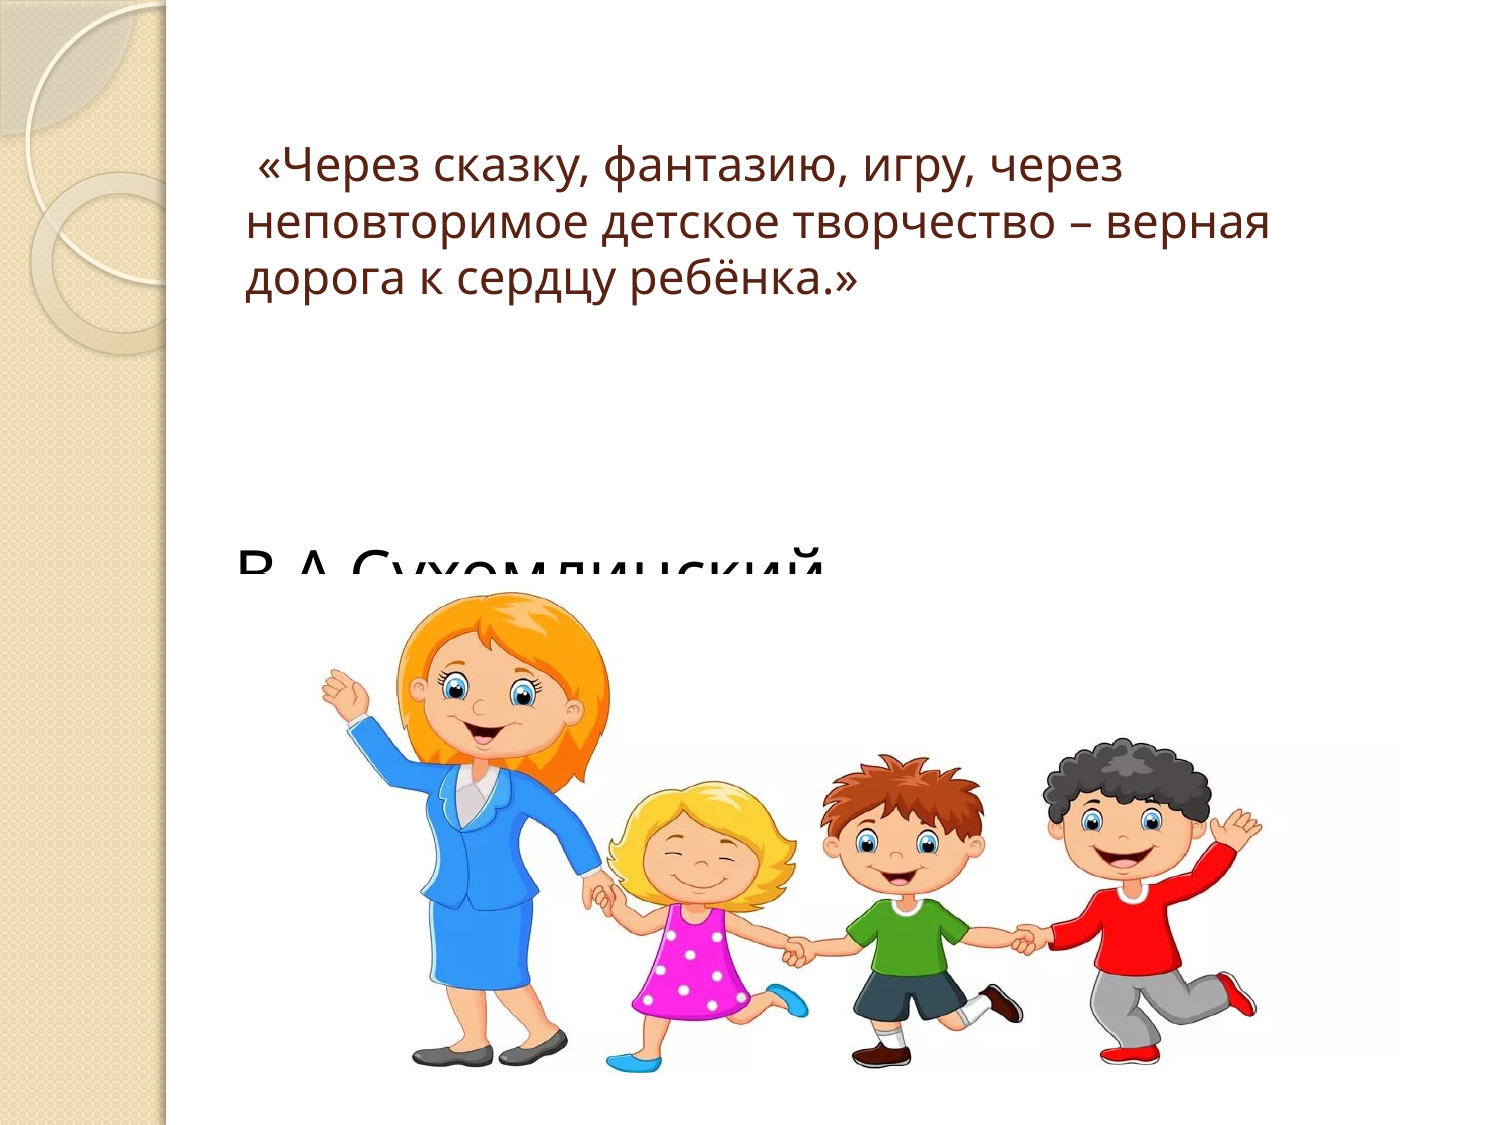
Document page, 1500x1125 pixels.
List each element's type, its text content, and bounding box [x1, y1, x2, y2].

picture [182, 574, 1400, 1073]
list В.А.Сухомлинский [159, 444, 1390, 565]
title «Через сказку, фантазию, игру, через неповторимое детское творчество – верная дорога к сердцу ребёнка.» [230, 125, 1461, 313]
